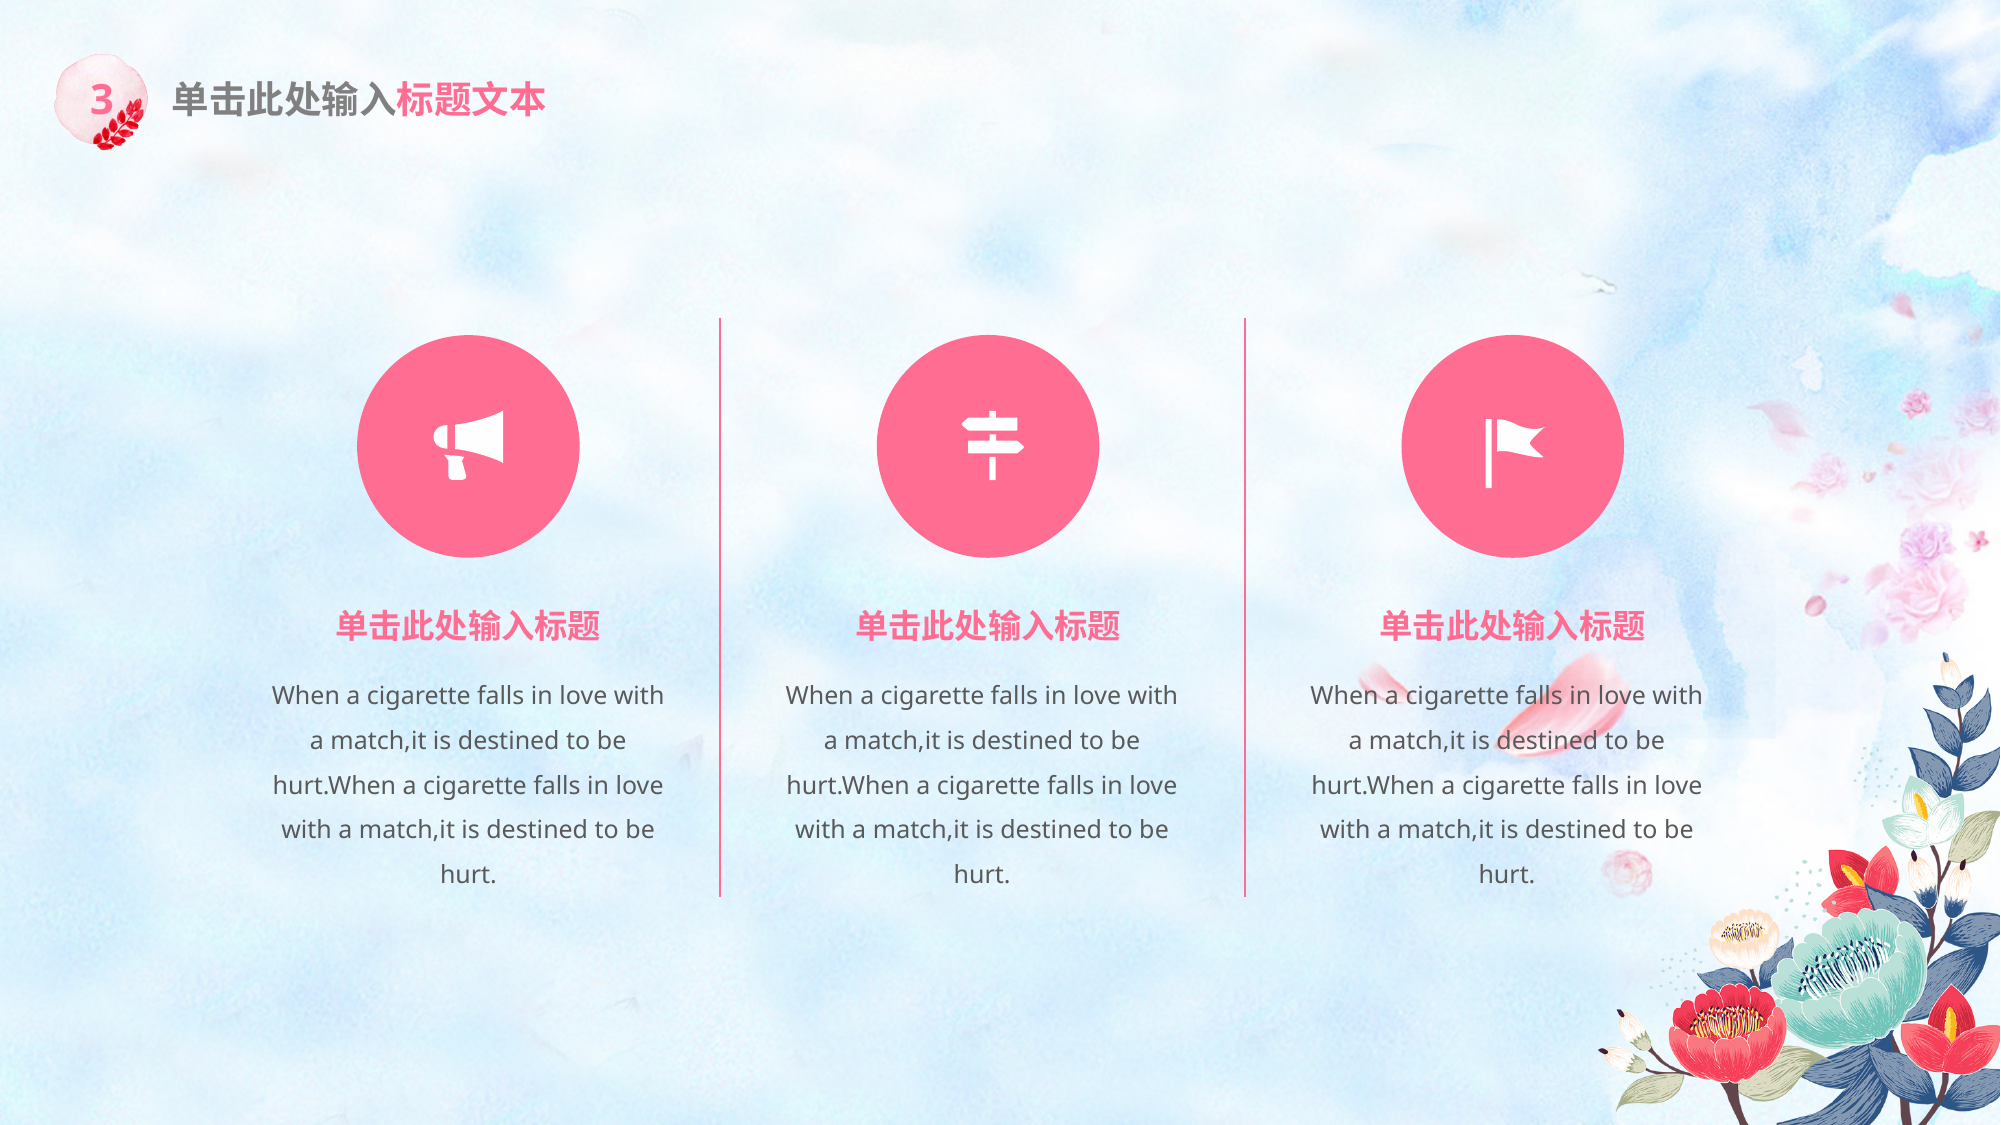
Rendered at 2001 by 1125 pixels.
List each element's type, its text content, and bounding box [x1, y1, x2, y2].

text_box When a cigarette falls in love with a match,it is destined to be hurt.When a cigarette falls in love with a match,it is destined to be hurt. [1302, 664, 1598, 889]
text_box 单击此处输入标题 [1362, 604, 1664, 645]
text_box When a cigarette falls in love with a match,it is destined to be hurt.When a cigarette falls in love with a match,it is destined to be hurt. [263, 664, 674, 889]
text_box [876, 334, 1100, 558]
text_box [42, 37, 157, 160]
picture [0, 0, 2001, 1125]
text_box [1401, 334, 1624, 558]
text_box 单击此处输入标题 [837, 604, 1139, 645]
text_box 单击此处输入标题 [317, 604, 620, 645]
text_box 单击此处输入标题文本 [157, 68, 566, 128]
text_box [357, 335, 580, 558]
text_box When a cigarette falls in love with a match,it is destined to be hurt.When a cigarette falls in love with a match,it is destined to be hurt. [777, 664, 1188, 889]
